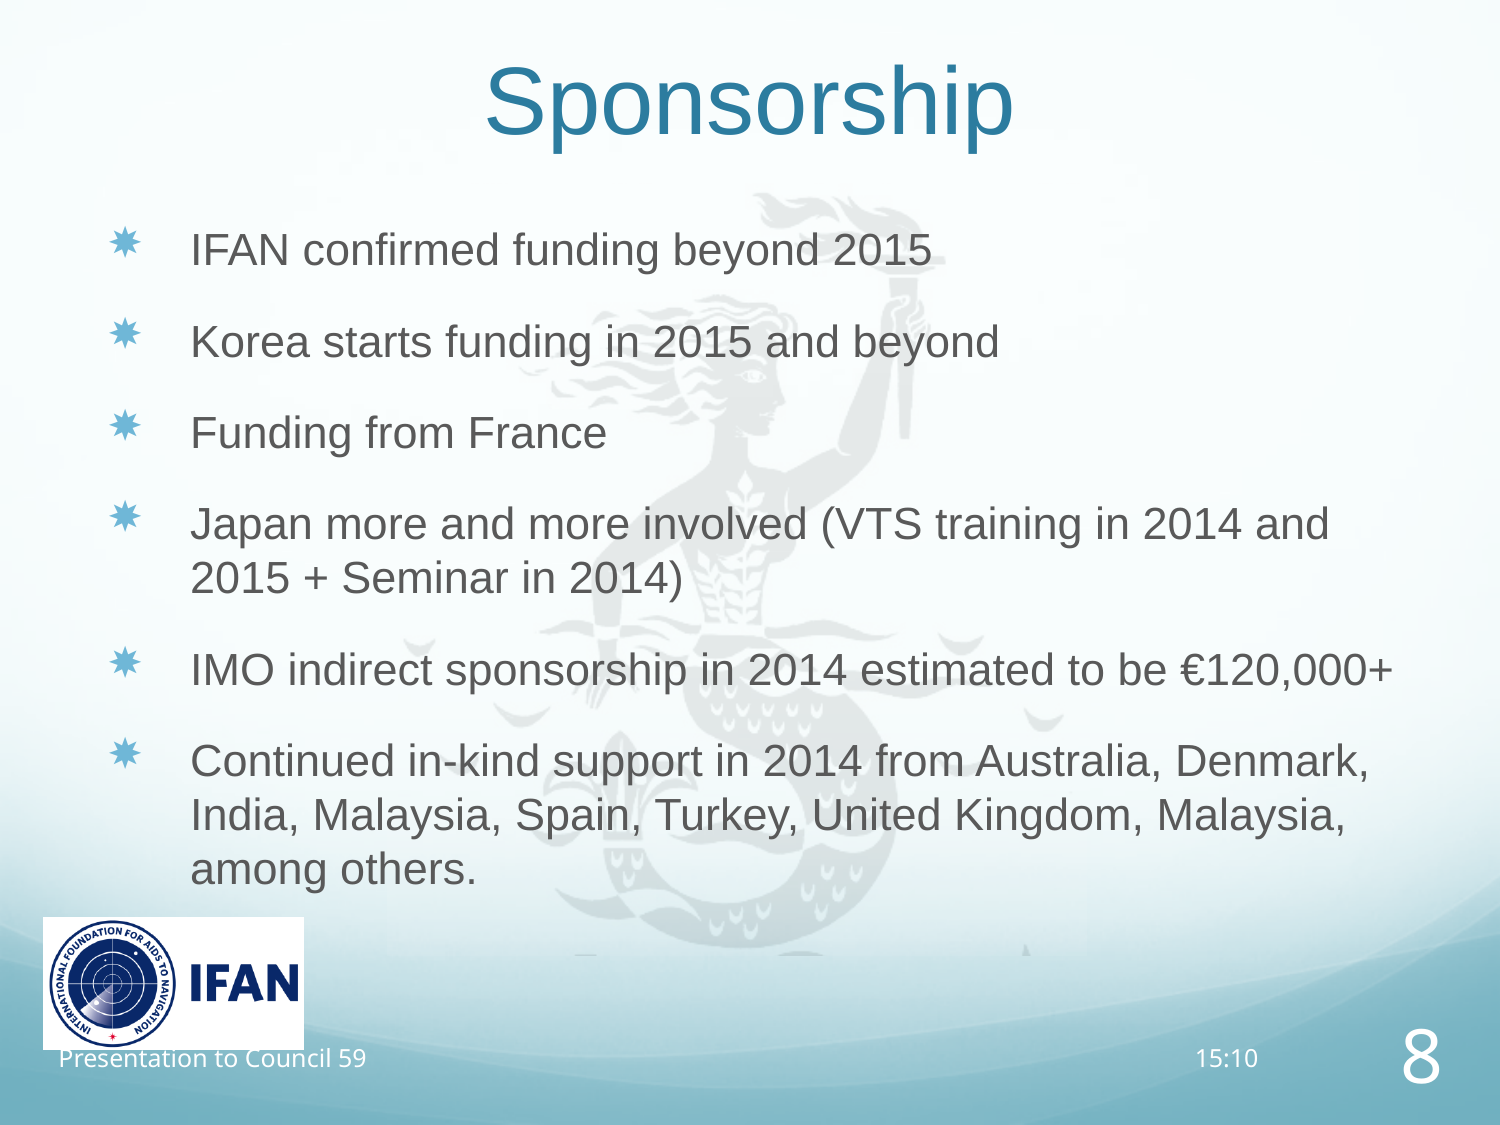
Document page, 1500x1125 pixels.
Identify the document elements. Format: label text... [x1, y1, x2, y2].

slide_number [923, 1029, 1274, 1090]
slide_number 8 [1295, 1029, 1459, 1090]
footer Presentation to Council 59 [43, 1029, 838, 1090]
picture [42, 916, 305, 1050]
list IFAN confirmed funding beyond 2015 Korea starts funding in 2015 and beyond Funding from France Japan more and more involved (VTS training in 2014 and 2015 + Seminar in 2014) IMO indirect sponsorship in 2014 estimated to be €120,000+ Continued in-kind support in 2014 from Australia, Denmark, India, Malaysia, Spain, Turkey, United Kingdom, Malaysia, among others. [90, 213, 1410, 926]
title Sponsorship [90, 17, 1410, 162]
